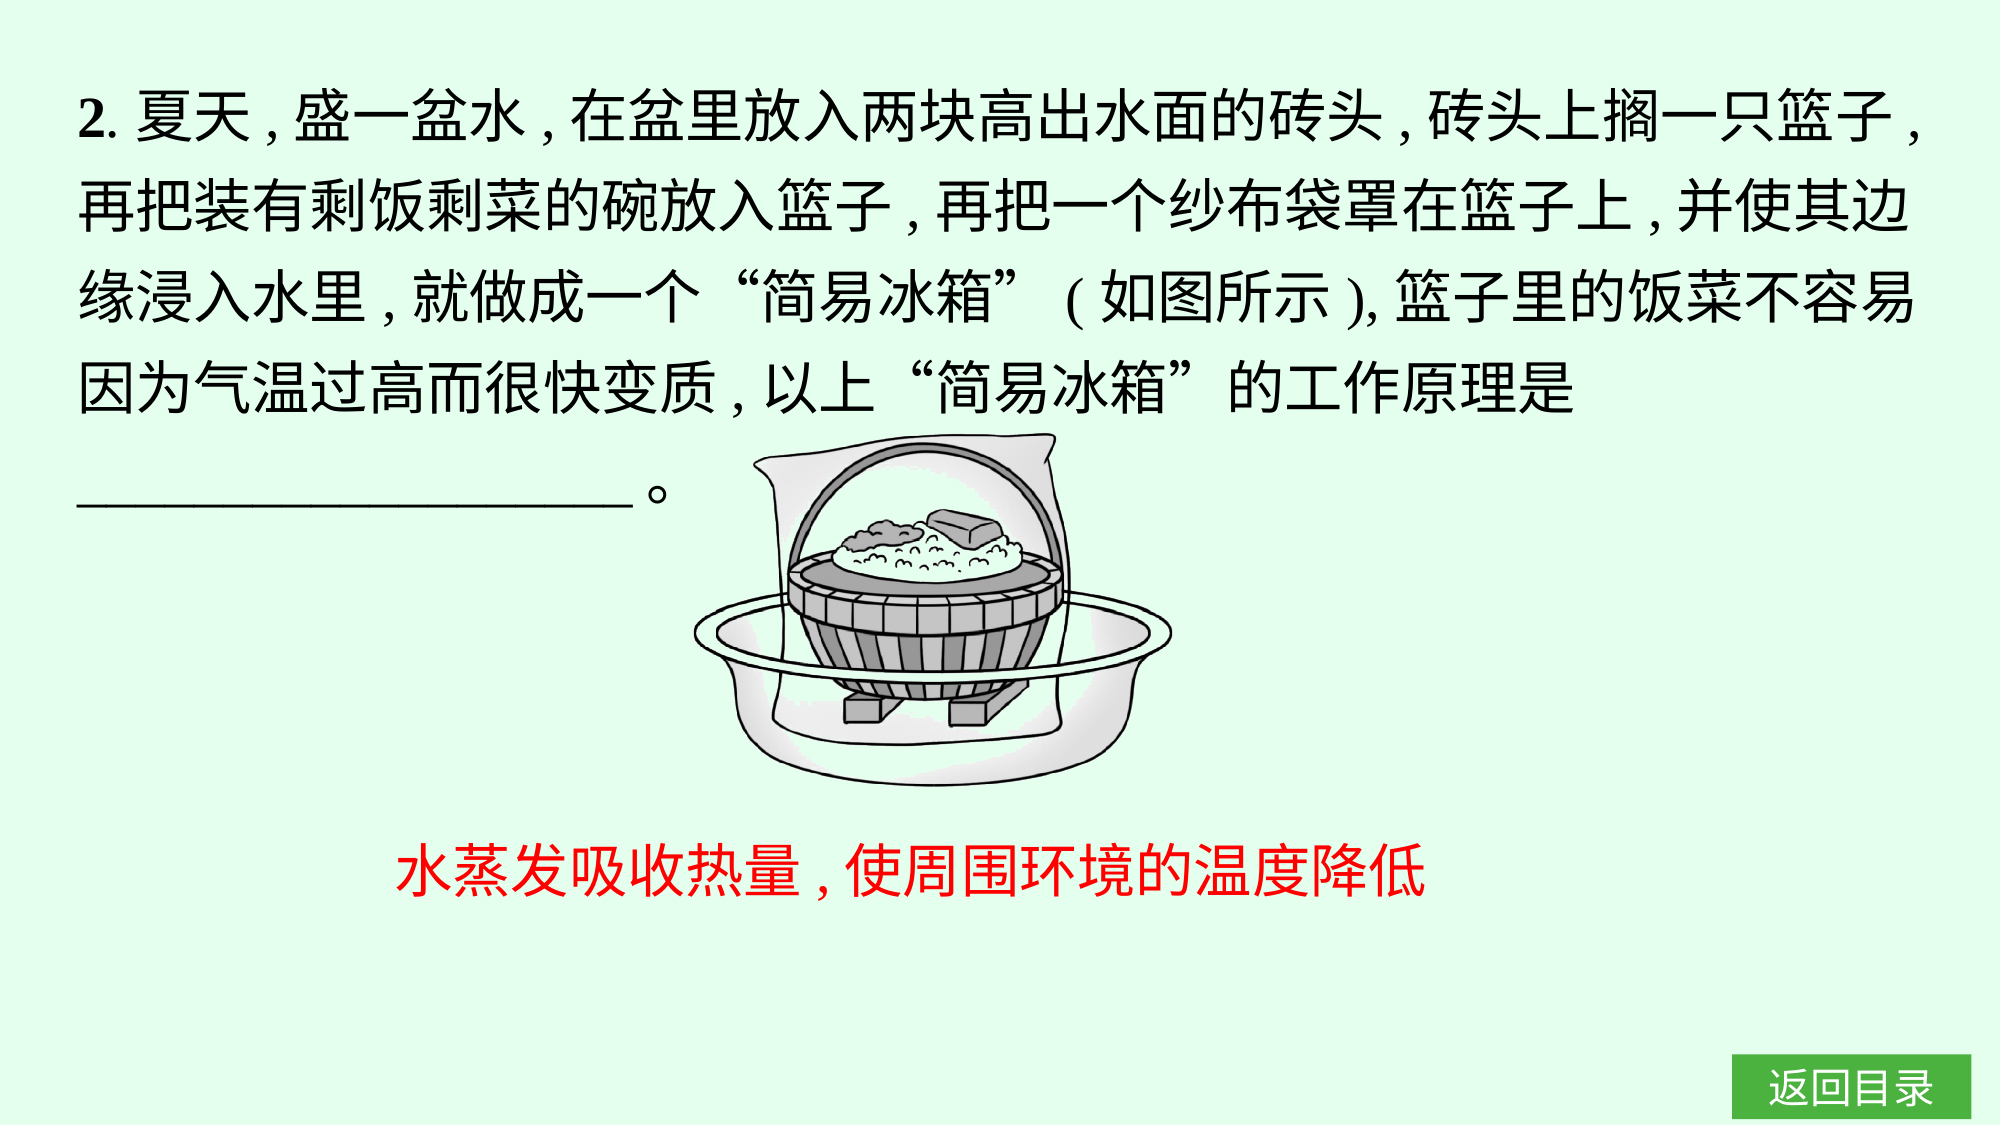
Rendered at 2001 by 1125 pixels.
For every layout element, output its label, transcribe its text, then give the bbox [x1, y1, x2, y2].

picture [681, 423, 1183, 798]
text_box 2.夏天,盛一盆水,在盆里放入两块高出水面的砖头,砖头上搁一只篮子,再把装有剩饭剩菜的碗放入篮子,再把一个纱布袋罩在篮子上,并使其边缘浸入水里,就做成一个“简易冰箱”(如图所示),篮子里的饭菜不容易因为气温过高而很快变质,以上“简易冰箱”的工作原理是___________________。 [62, 50, 1938, 520]
text_box 水蒸发吸收热量,使周围环境的温度降低 [379, 805, 1455, 912]
